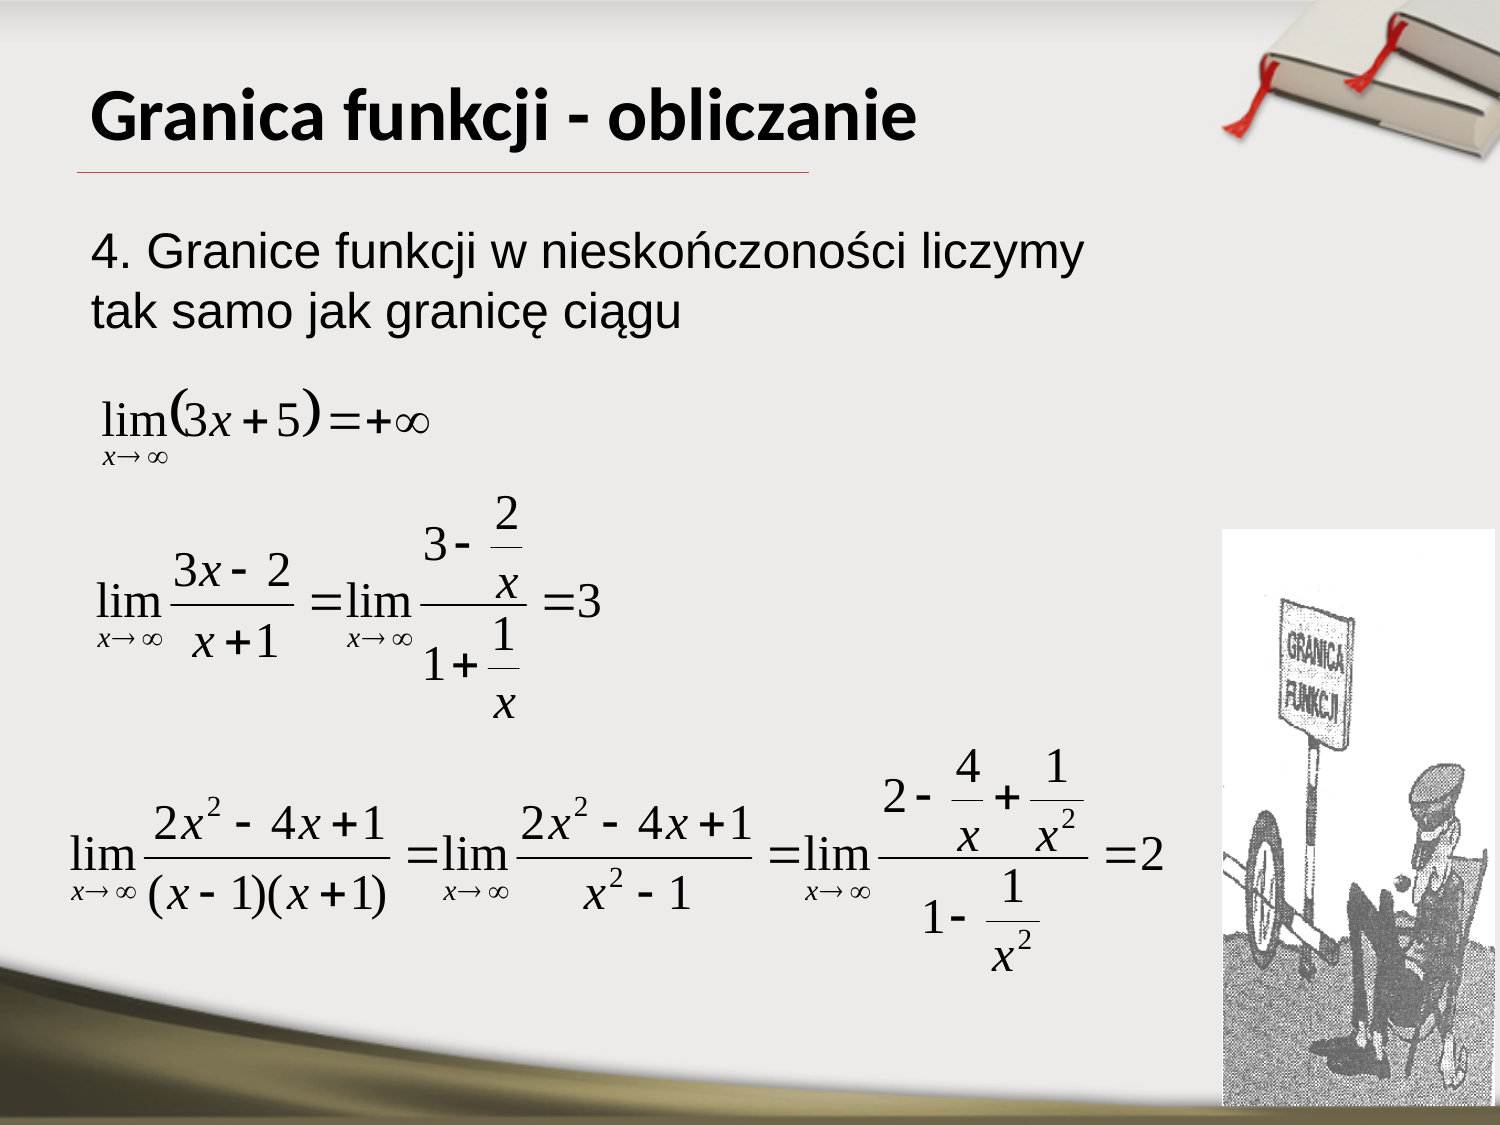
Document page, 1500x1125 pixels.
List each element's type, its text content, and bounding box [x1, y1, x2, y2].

title Granica funkcji - obliczanie [75, 45, 1425, 176]
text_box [87, 480, 610, 731]
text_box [93, 386, 435, 478]
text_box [61, 733, 1175, 984]
text_box 4. Granice funkcji w nieskończoności liczymy tak samo jak granicę ciągu [76, 210, 1115, 346]
picture [0, 0, 1500, 1125]
